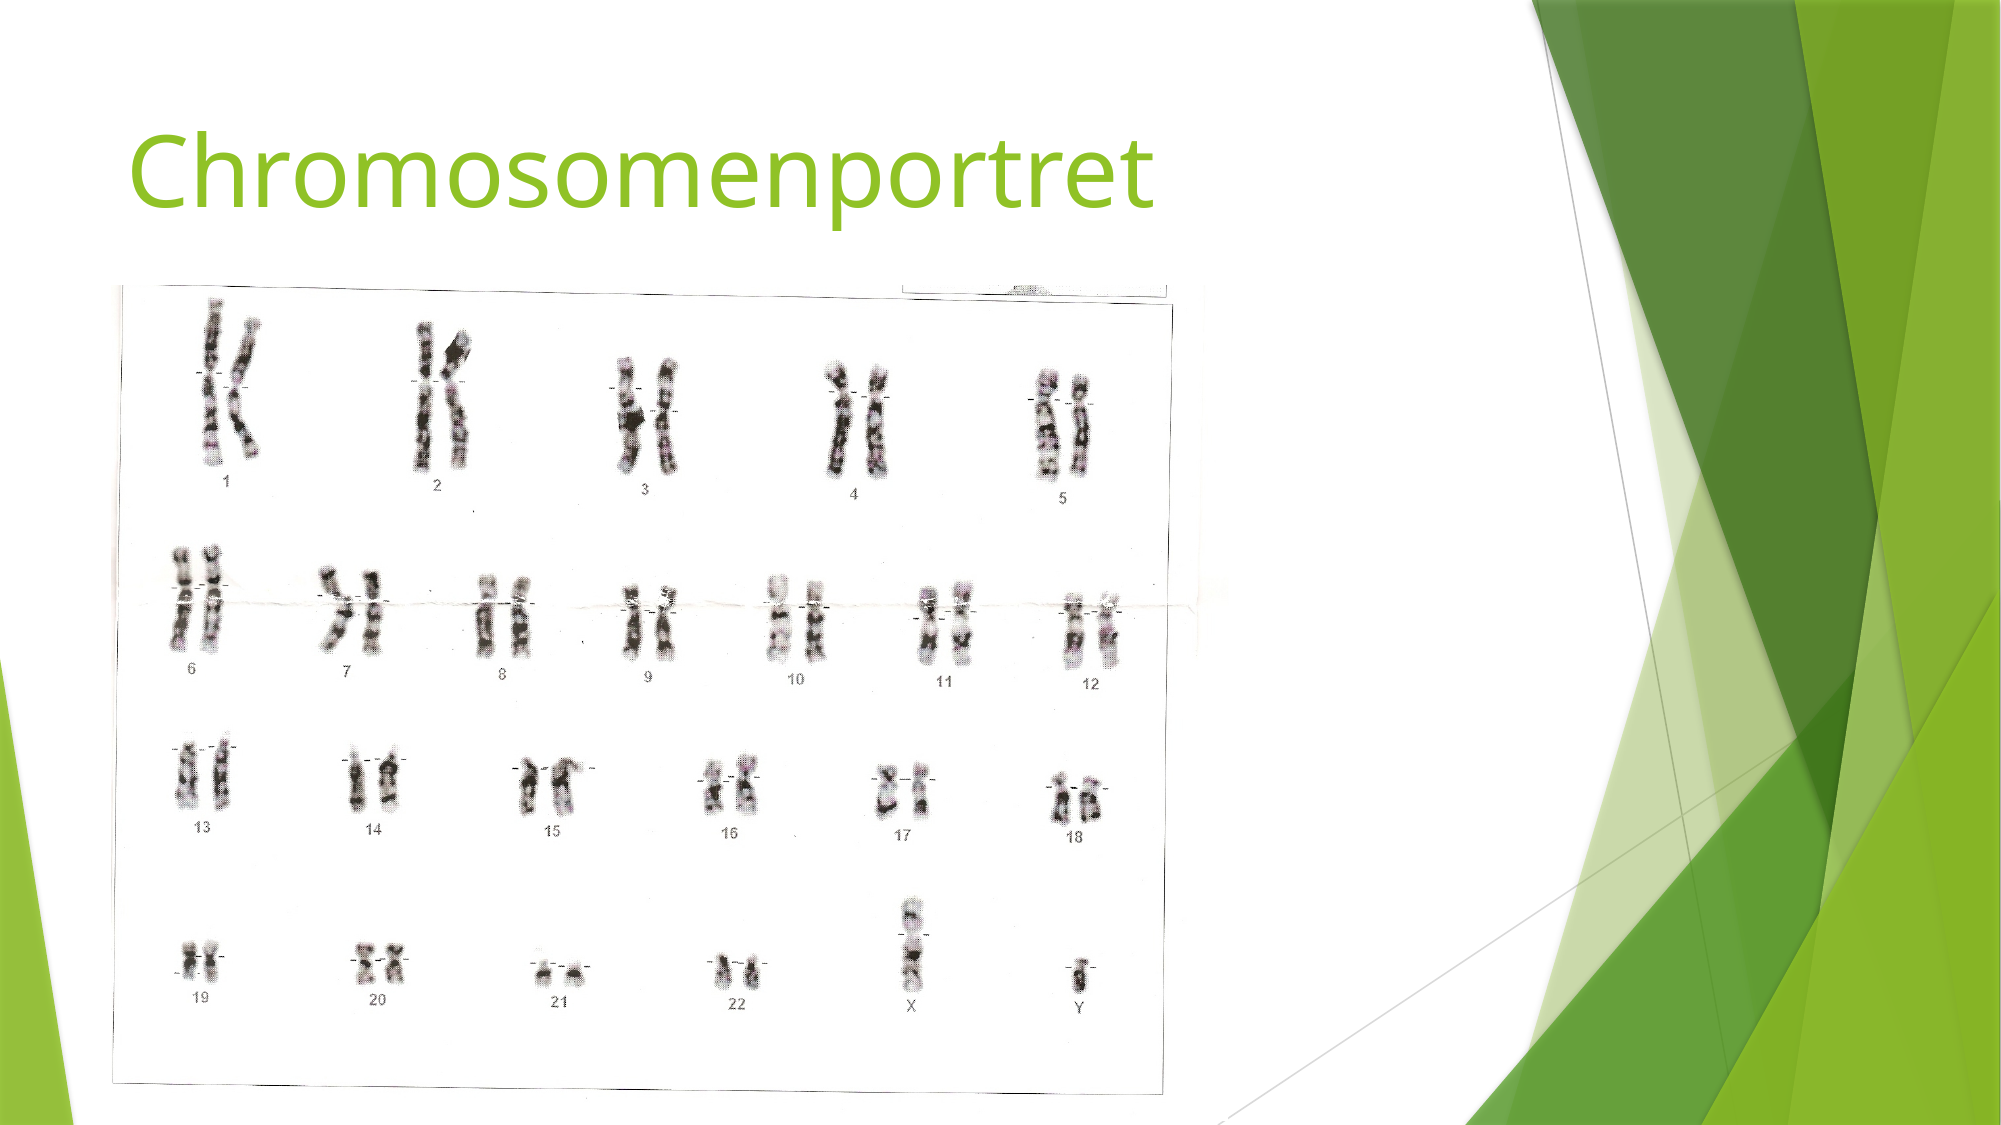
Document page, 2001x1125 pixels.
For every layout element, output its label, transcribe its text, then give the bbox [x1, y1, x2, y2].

picture [110, 284, 1229, 1122]
title Chromosomenportret [111, 99, 1522, 317]
